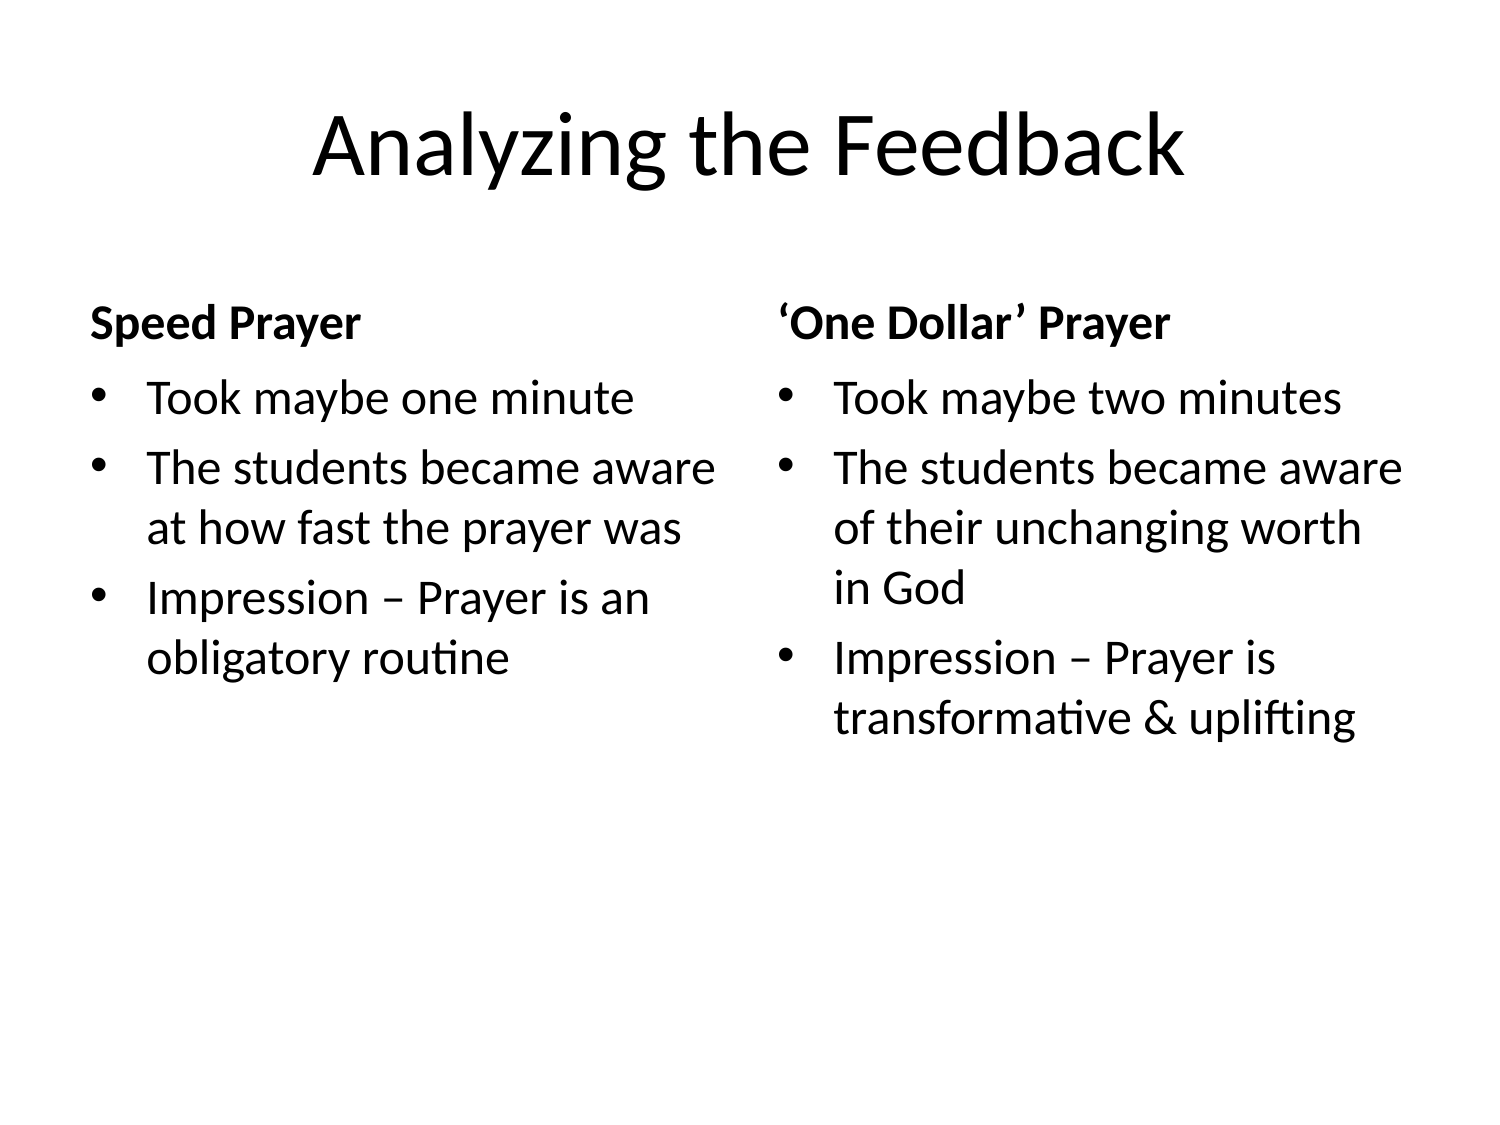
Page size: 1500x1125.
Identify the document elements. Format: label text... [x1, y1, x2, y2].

title Analyzing the Feedback [75, 45, 1425, 233]
list Took maybe one minute The students became aware at how fast the prayer was Impression – Prayer is an obligatory routine [75, 356, 738, 1005]
list Speed Prayer [75, 251, 738, 356]
list Took maybe two minutes The students became aware of their unchanging worth in God Impression – Prayer is transformative & uplifting [761, 356, 1425, 1005]
list ‘One Dollar’ Prayer [761, 251, 1425, 356]
